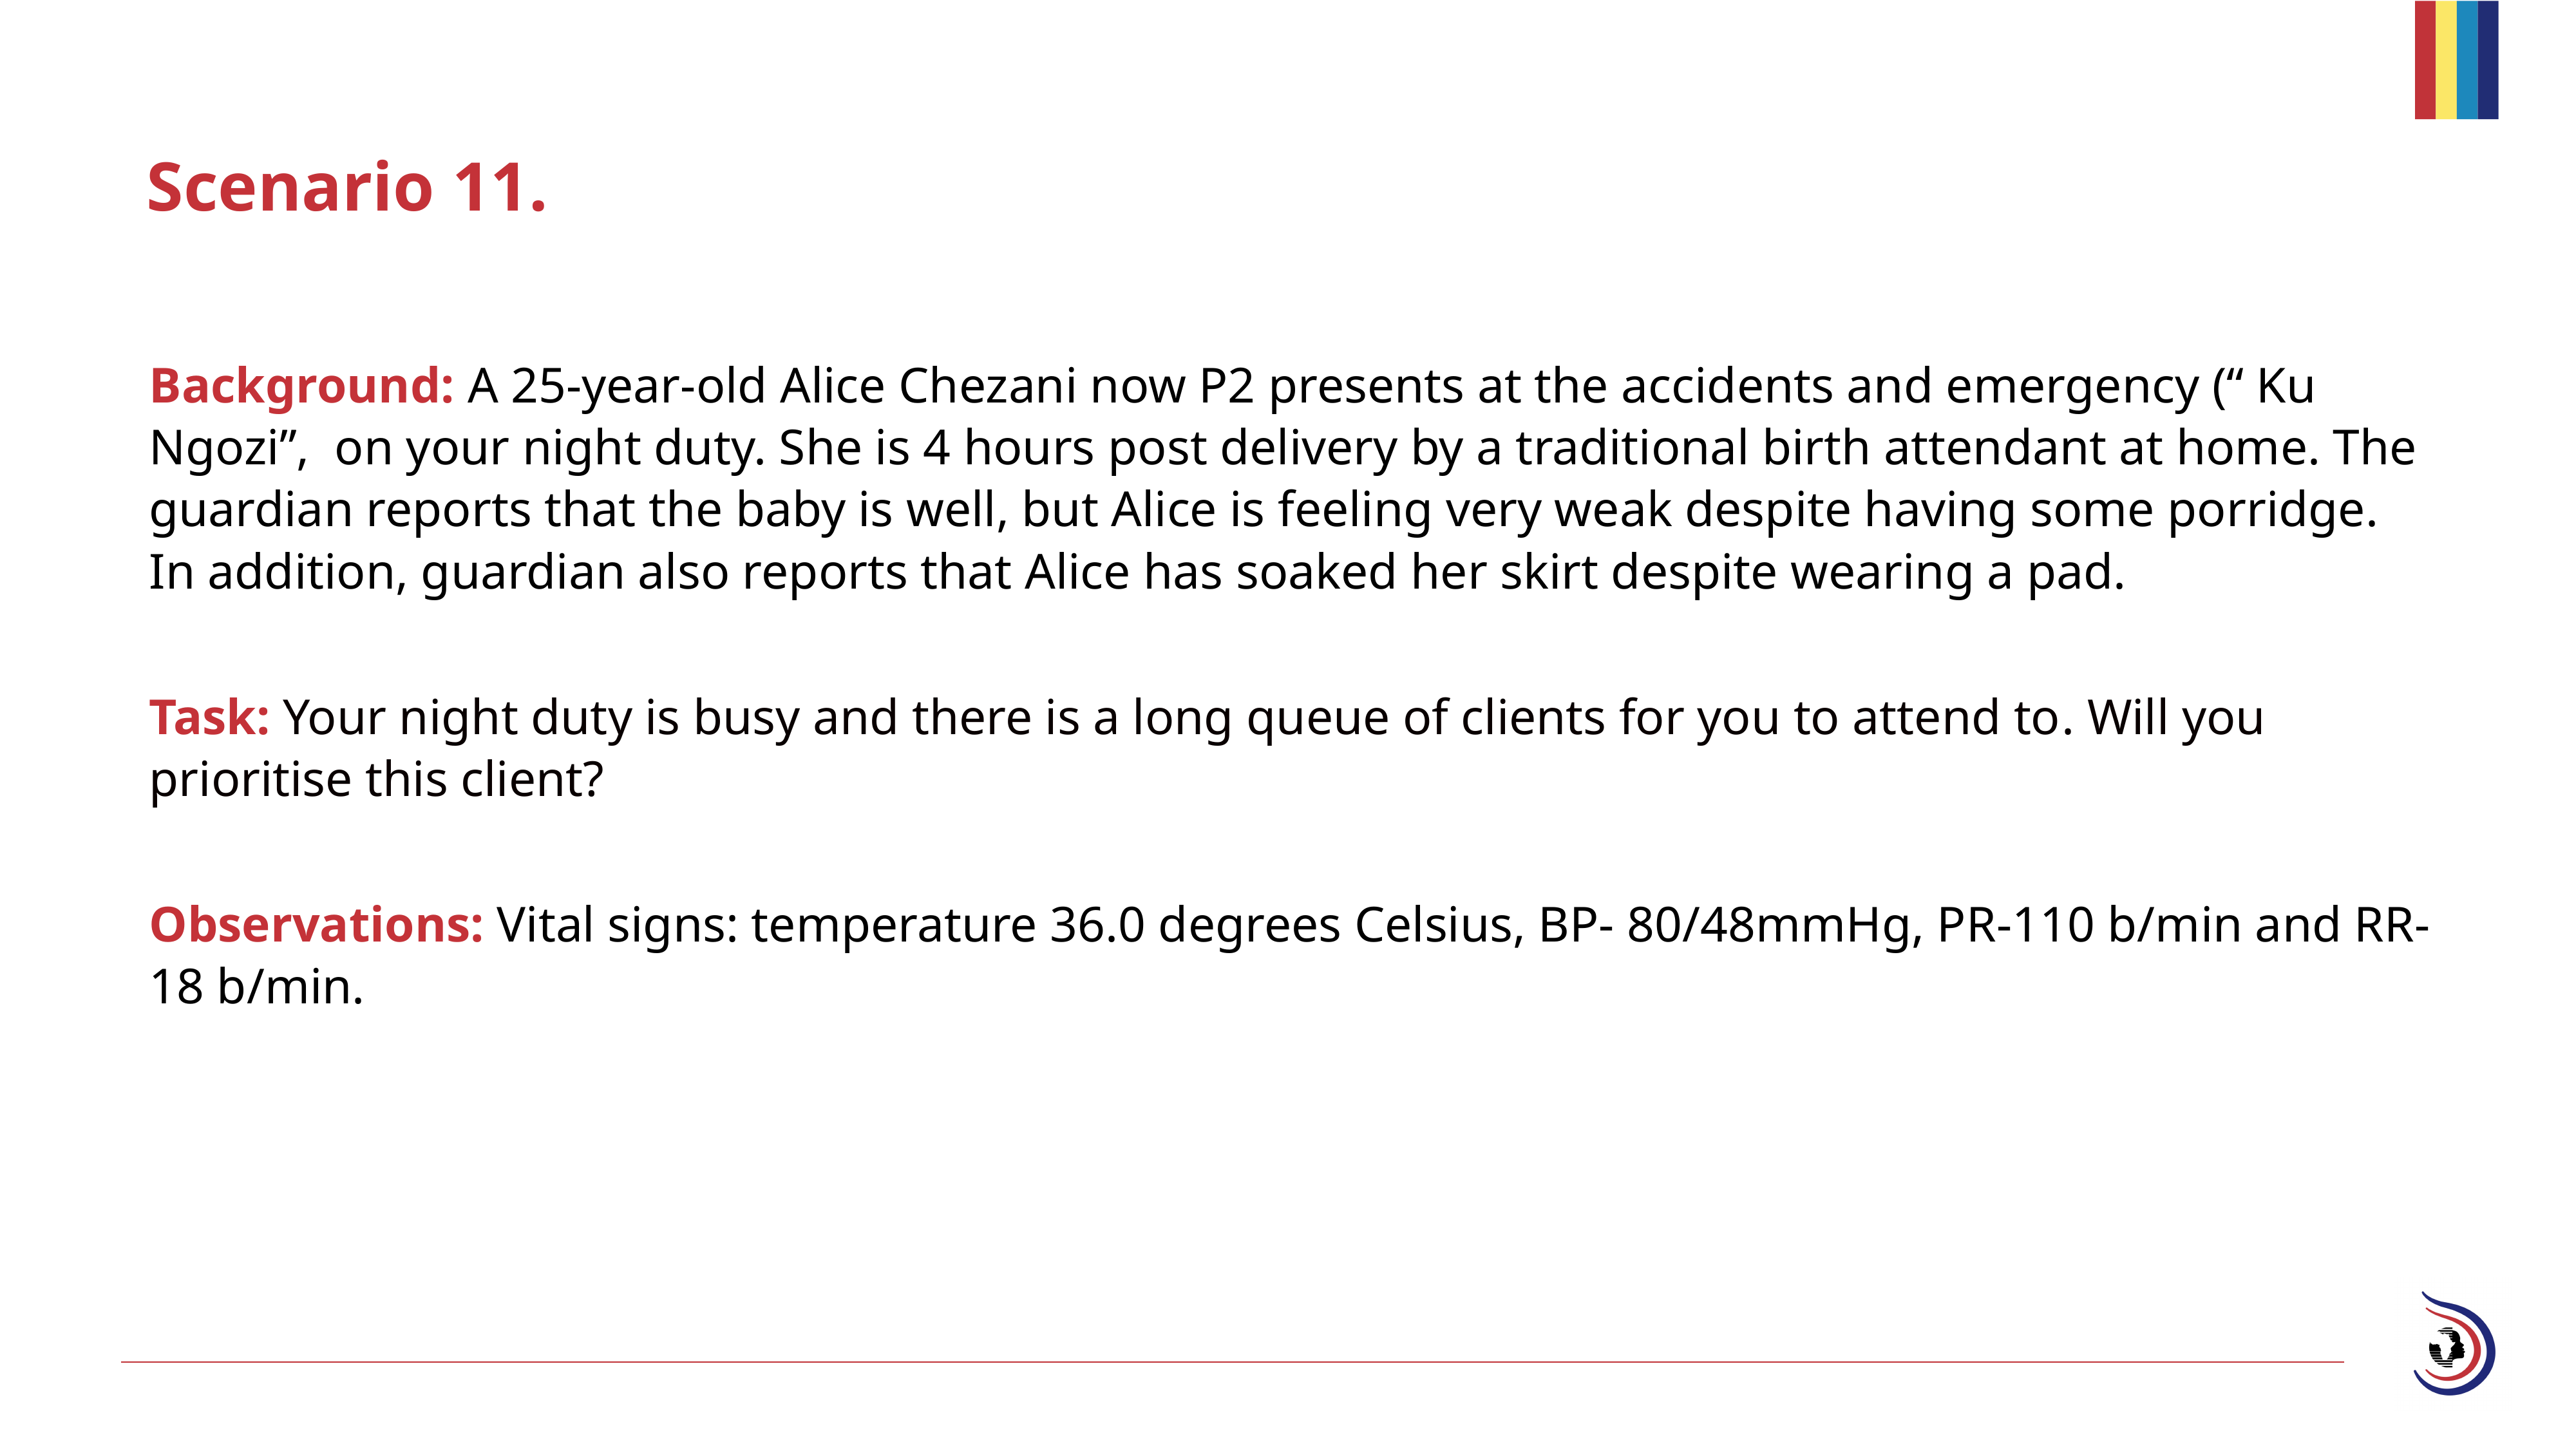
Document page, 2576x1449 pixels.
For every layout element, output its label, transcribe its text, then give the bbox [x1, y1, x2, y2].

list Background: A 25-year-old Alice Chezani now P2 presents at the accidents and emergency (“ Ku Ngozi”, on your night duty. She is 4 hours post delivery by a traditional birth attendant at home. The guardian reports that the baby is well, but Alice is feeling very weak despite having some porridge. In addition, guardian also reports that Alice has soaked her skirt despite wearing a pad. Task: Your night duty is busy and there is a long queue of clients for you to attend to. Will you prioritise this client? Observations: Vital signs: temperature 36.0 degrees Celsius, BP- 80/48mmHg, PR-110 b/min and RR- 18 b/min. [123, 325, 2462, 1324]
picture [2394, 1277, 2512, 1411]
title Scenario 11. [120, 118, 2459, 287]
